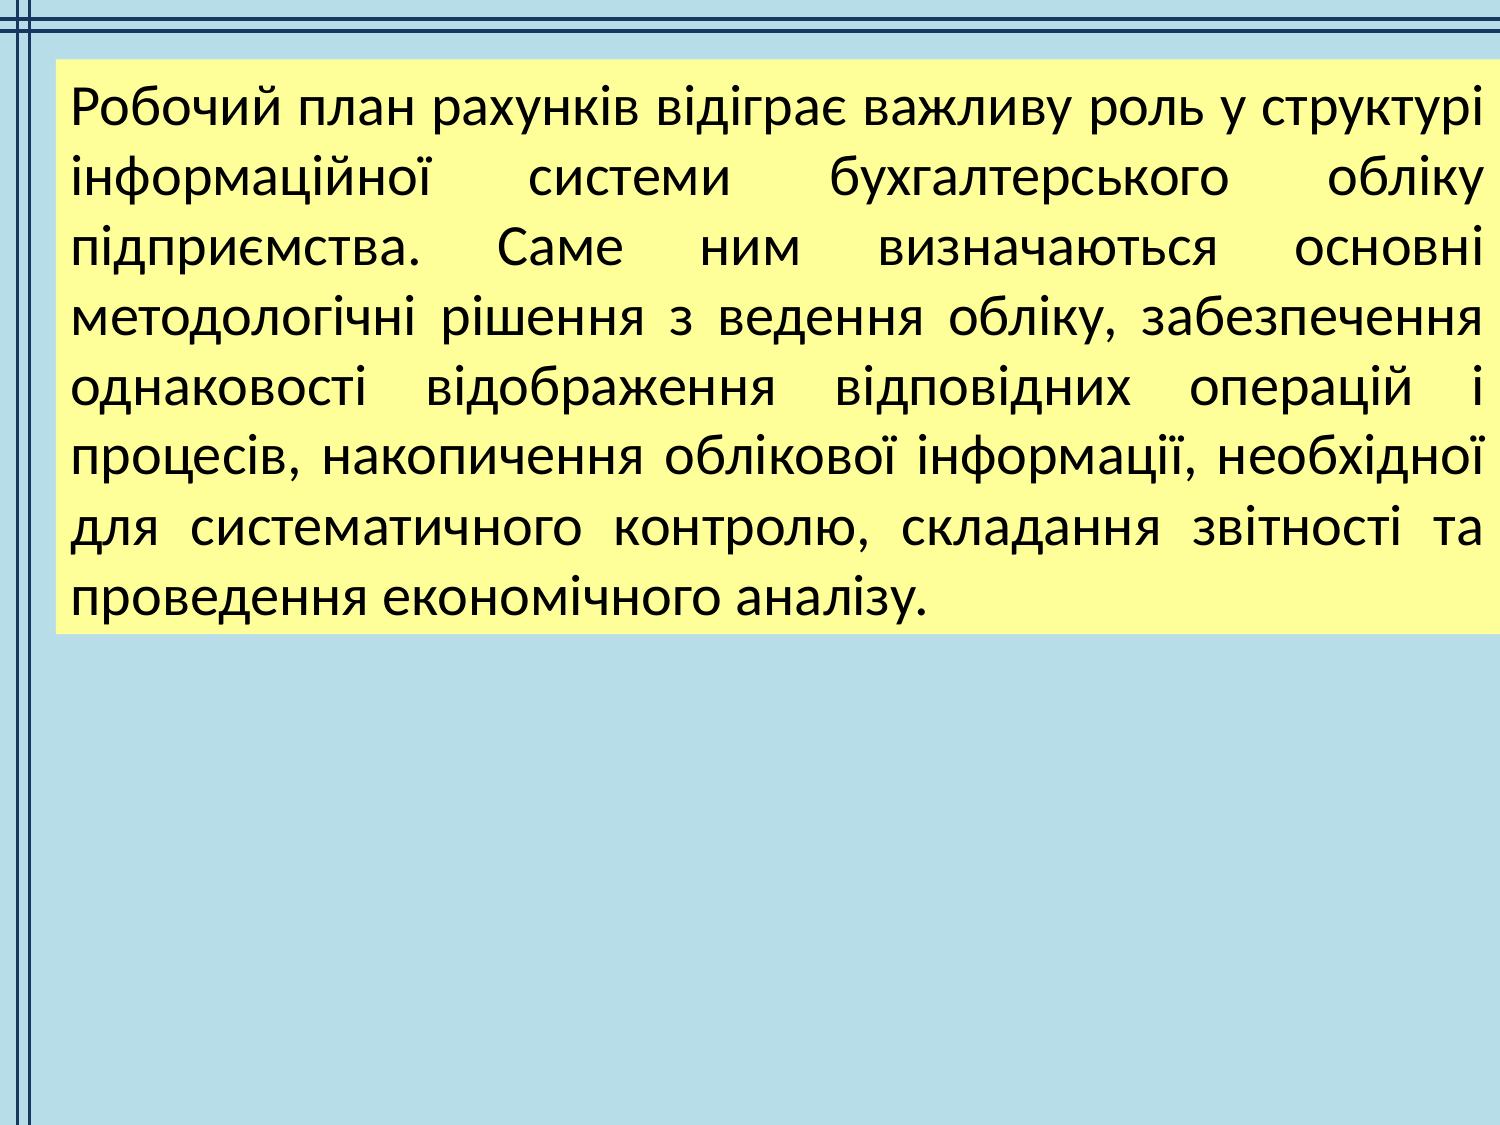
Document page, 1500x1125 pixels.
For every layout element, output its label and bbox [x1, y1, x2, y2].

text_box [0, 0, 1500, 1125]
